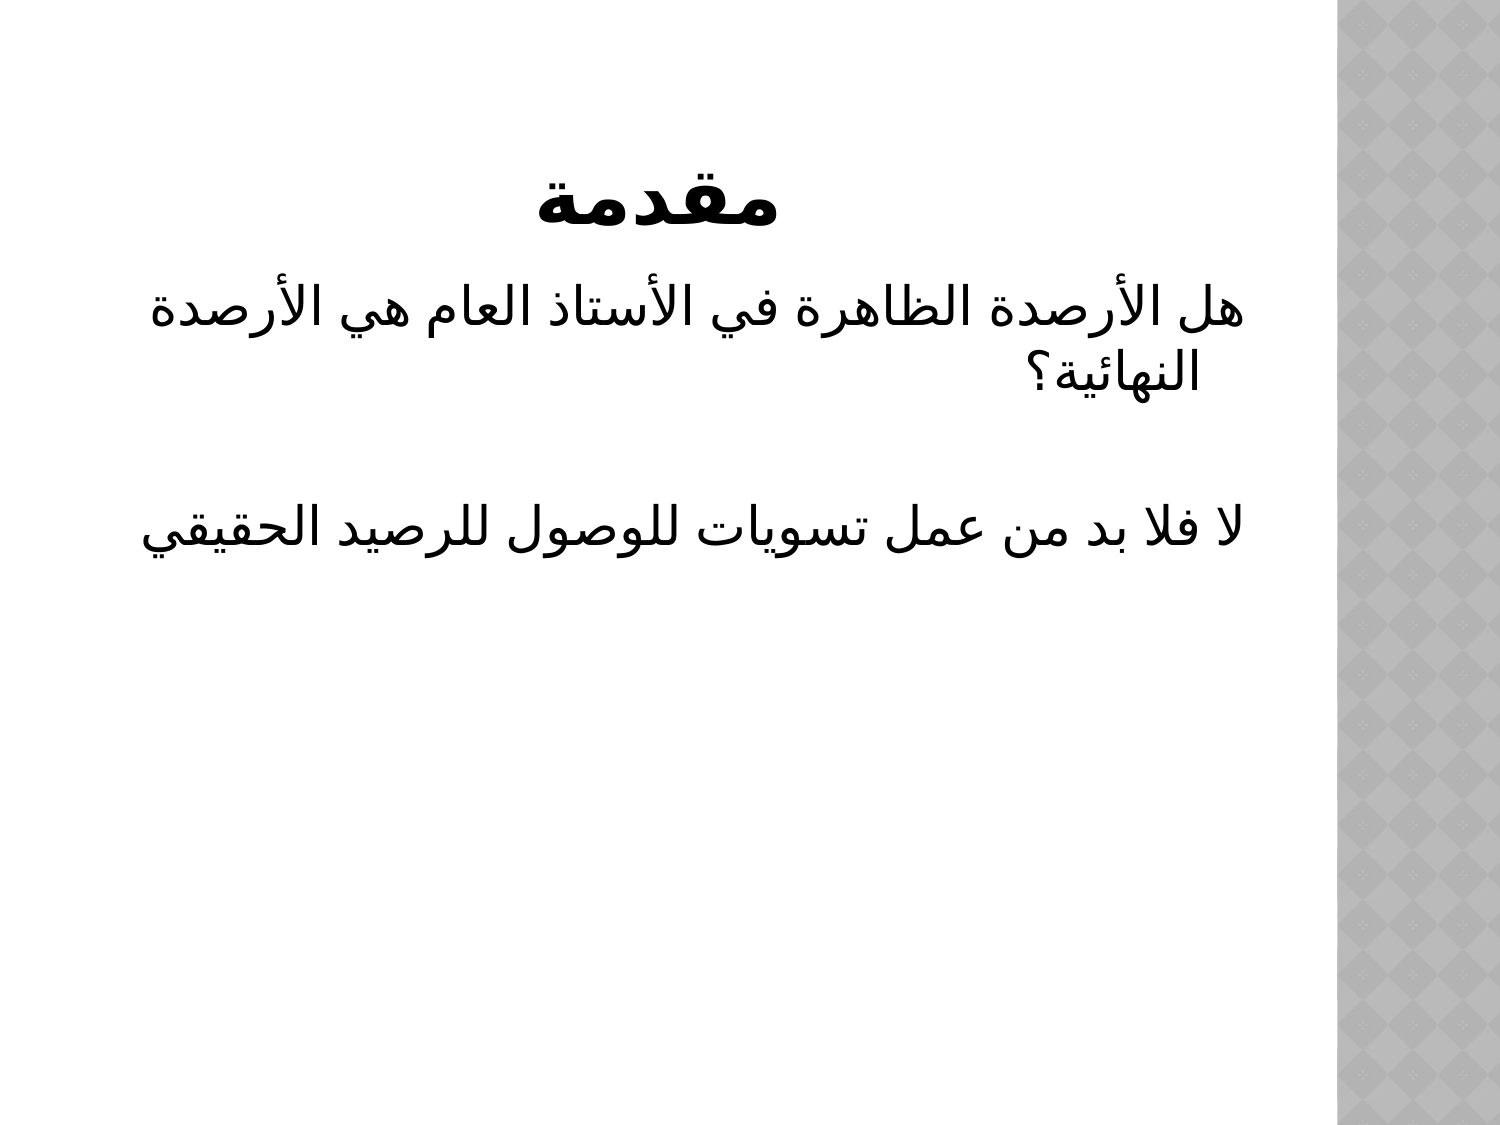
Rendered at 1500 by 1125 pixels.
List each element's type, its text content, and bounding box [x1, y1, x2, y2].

title مقدمة [75, 52, 1263, 240]
list هل الأرصدة الظاهرة في الأستاذ العام هي الأرصدة النهائية؟ لا فلا بد من عمل تسويات للوصول للرصيد الحقيقي [75, 264, 1263, 1059]
